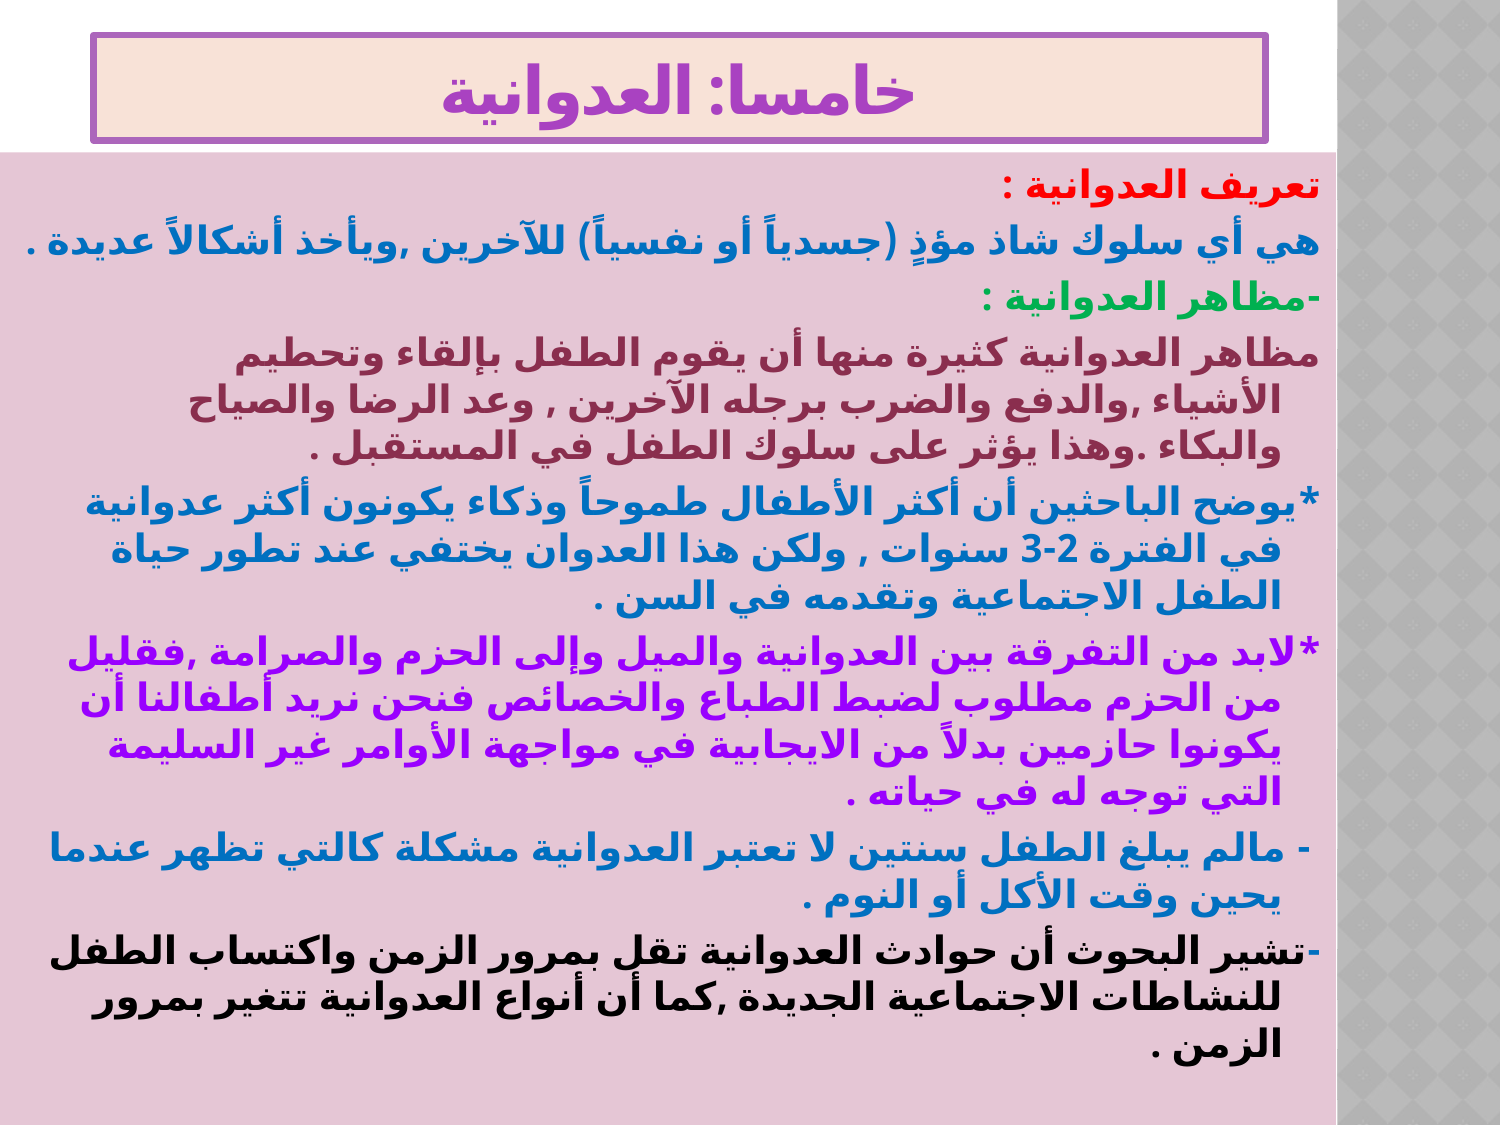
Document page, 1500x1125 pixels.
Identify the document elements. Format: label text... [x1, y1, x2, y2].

title خامسا: العدوانية [90, 32, 1269, 144]
list تعريف العدوانية : هي أي سلوك شاذ مؤذٍ (جسدياً أو نفسياً) للآخرين ,ويأخذ أشكالاً عديدة . -مظاهر العدوانية : مظاهر العدوانية كثيرة منها أن يقوم الطفل بإلقاء وتحطيم الأشياء ,والدفع والضرب برجله الآخرين , وعد الرضا والصياح والبكاء .وهذا يؤثر على سلوك الطفل في المستقبل . *يوضح الباحثين أن أكثر الأطفال طموحاً وذكاء يكونون أكثر عدوانية في الفترة 2-3 سنوات , ولكن هذا العدوان يختفي عند تطور حياة الطفل الاجتماعية وتقدمه في السن . *لابد من التفرقة بين العدوانية والميل وإلى الحزم والصرامة ,فقليل من الحزم مطلوب لضبط الطباع والخصائص فنحن نريد أطفالنا أن يكونوا حازمين بدلاً من الايجابية في مواجهة الأوامر غير السليمة التي توجه له في حياته . - مالم يبلغ الطفل سنتين لا تعتبر العدوانية مشكلة كالتي تظهر عندما يحين وقت الأكل أو النوم . -تشير البحوث أن حوادث العدوانية تقل بمرور الزمن واكتساب الطفل للنشاطات الاجتماعية الجديدة ,كما أن أنواع العدوانية تتغير بمرور الزمن . [0, 152, 1336, 1125]
